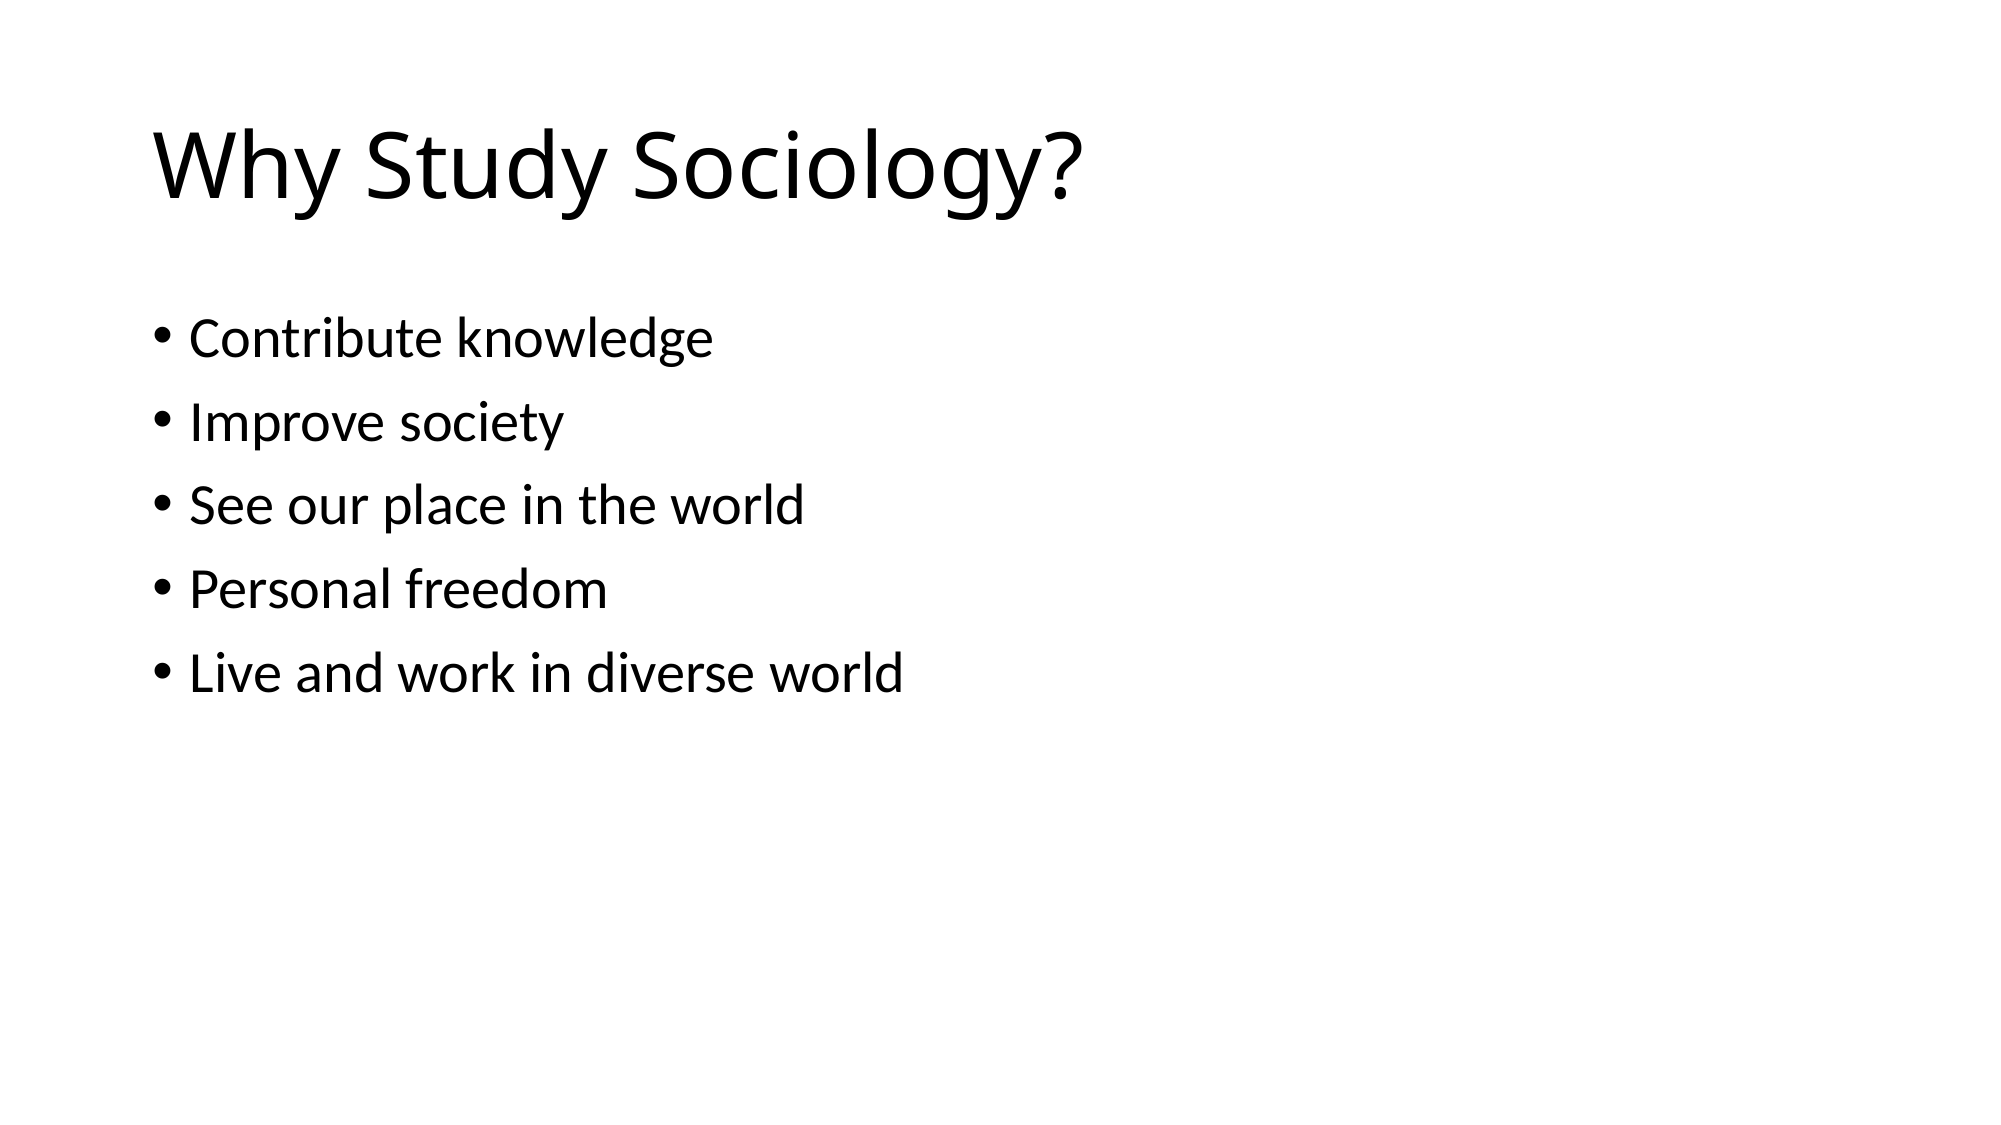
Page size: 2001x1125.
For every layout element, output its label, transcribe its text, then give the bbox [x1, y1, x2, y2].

list Contribute knowledge Improve society See our place in the world Personal freedom Live and work in diverse world [137, 299, 1863, 1014]
title Why Study Sociology? [137, 59, 1863, 278]
